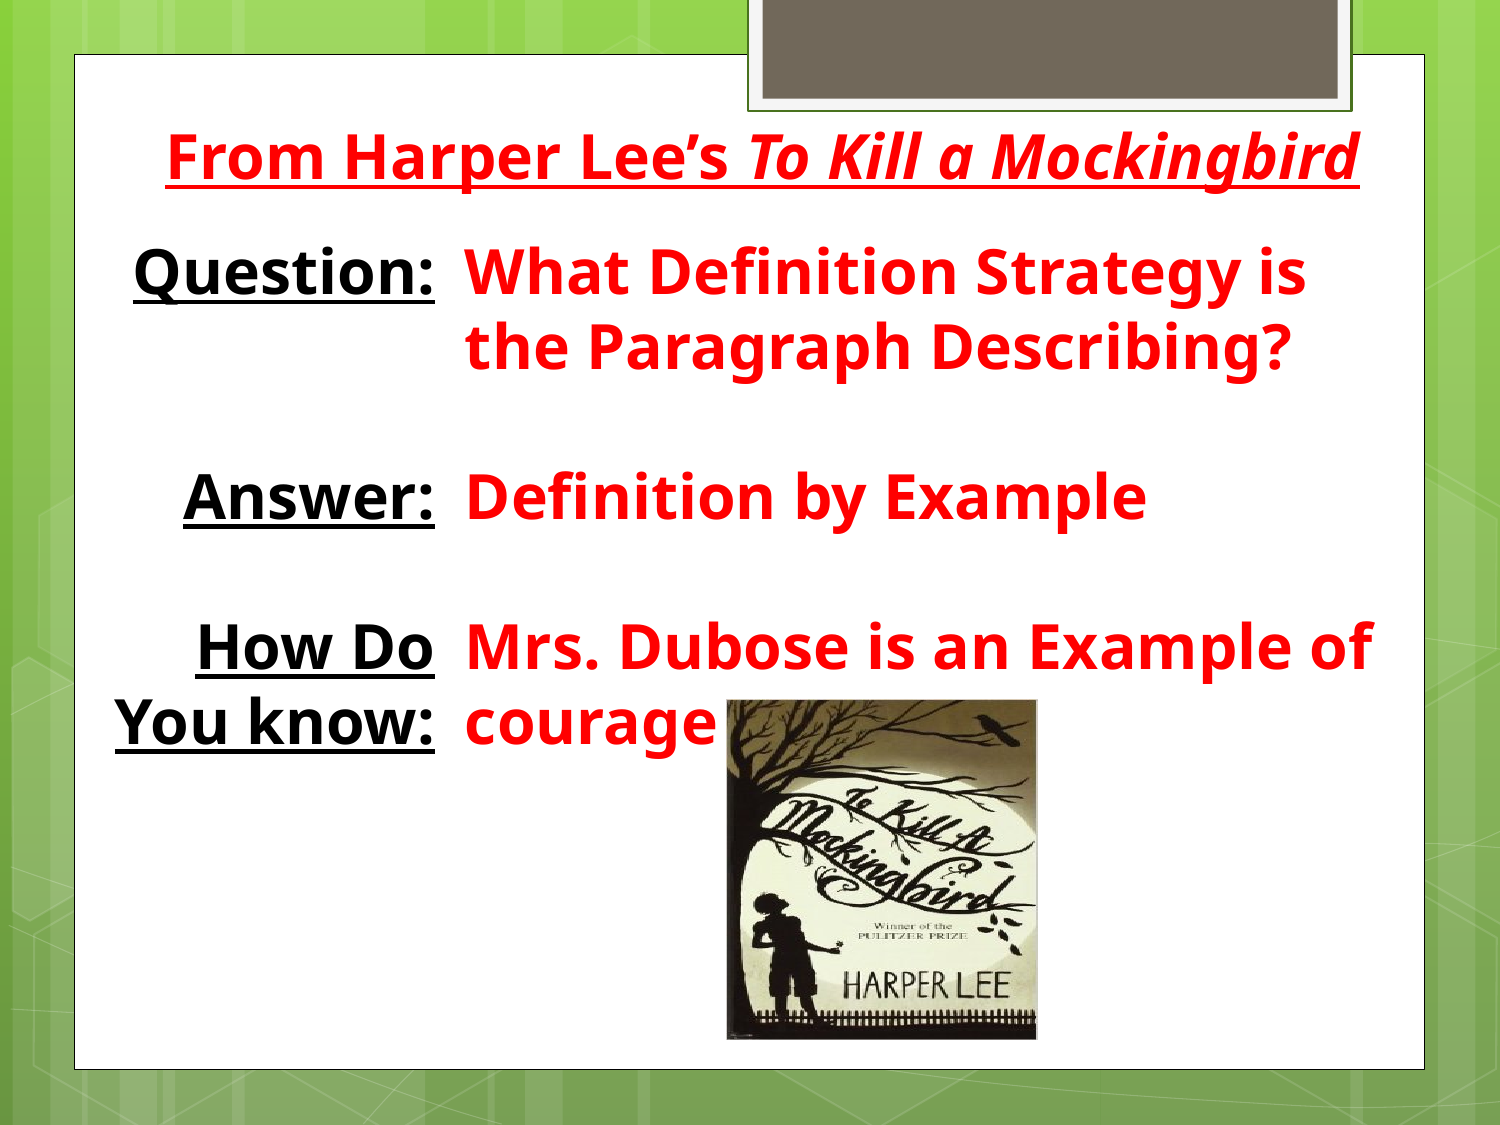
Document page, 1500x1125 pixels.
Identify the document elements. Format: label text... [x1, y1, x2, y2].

text_box Question: Answer: How Do You know: [74, 224, 449, 765]
title From Harper Lee’s To Kill a Mockingbird [99, 75, 1425, 200]
picture [726, 699, 1038, 1040]
text_box What Definition Strategy is the Paragraph Describing? Definition by Example Mrs. Dubose is an Example of courage [449, 224, 1425, 765]
